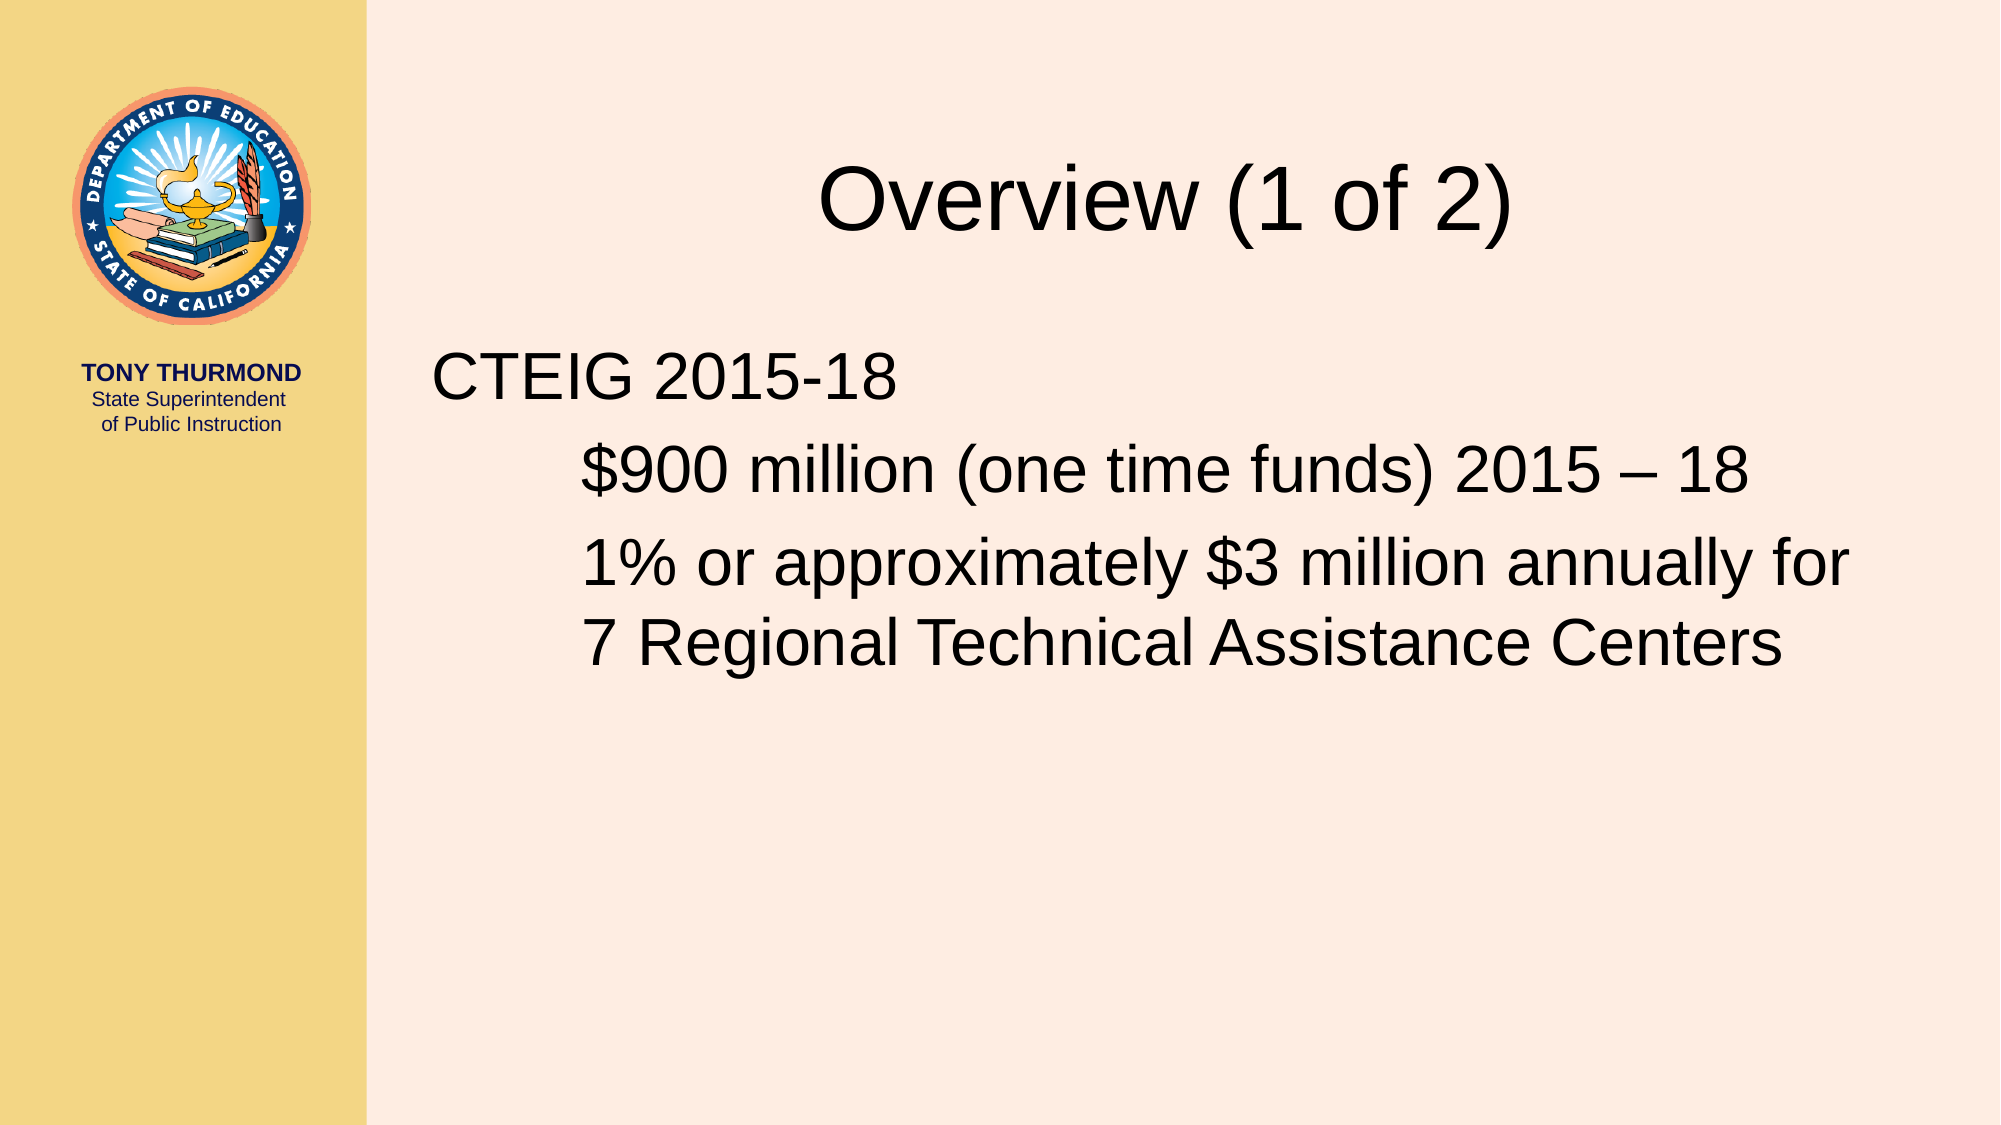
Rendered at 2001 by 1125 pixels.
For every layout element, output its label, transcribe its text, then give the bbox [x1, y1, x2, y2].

list CTEIG 2015-18 $900 million (one time funds) 2015 – 18 1% or approximately $3 million annually for 7 Regional Technical Assistance Centers [416, 324, 1917, 1000]
picture [72, 86, 311, 325]
title Overview (1 of 2) [416, 99, 1917, 288]
